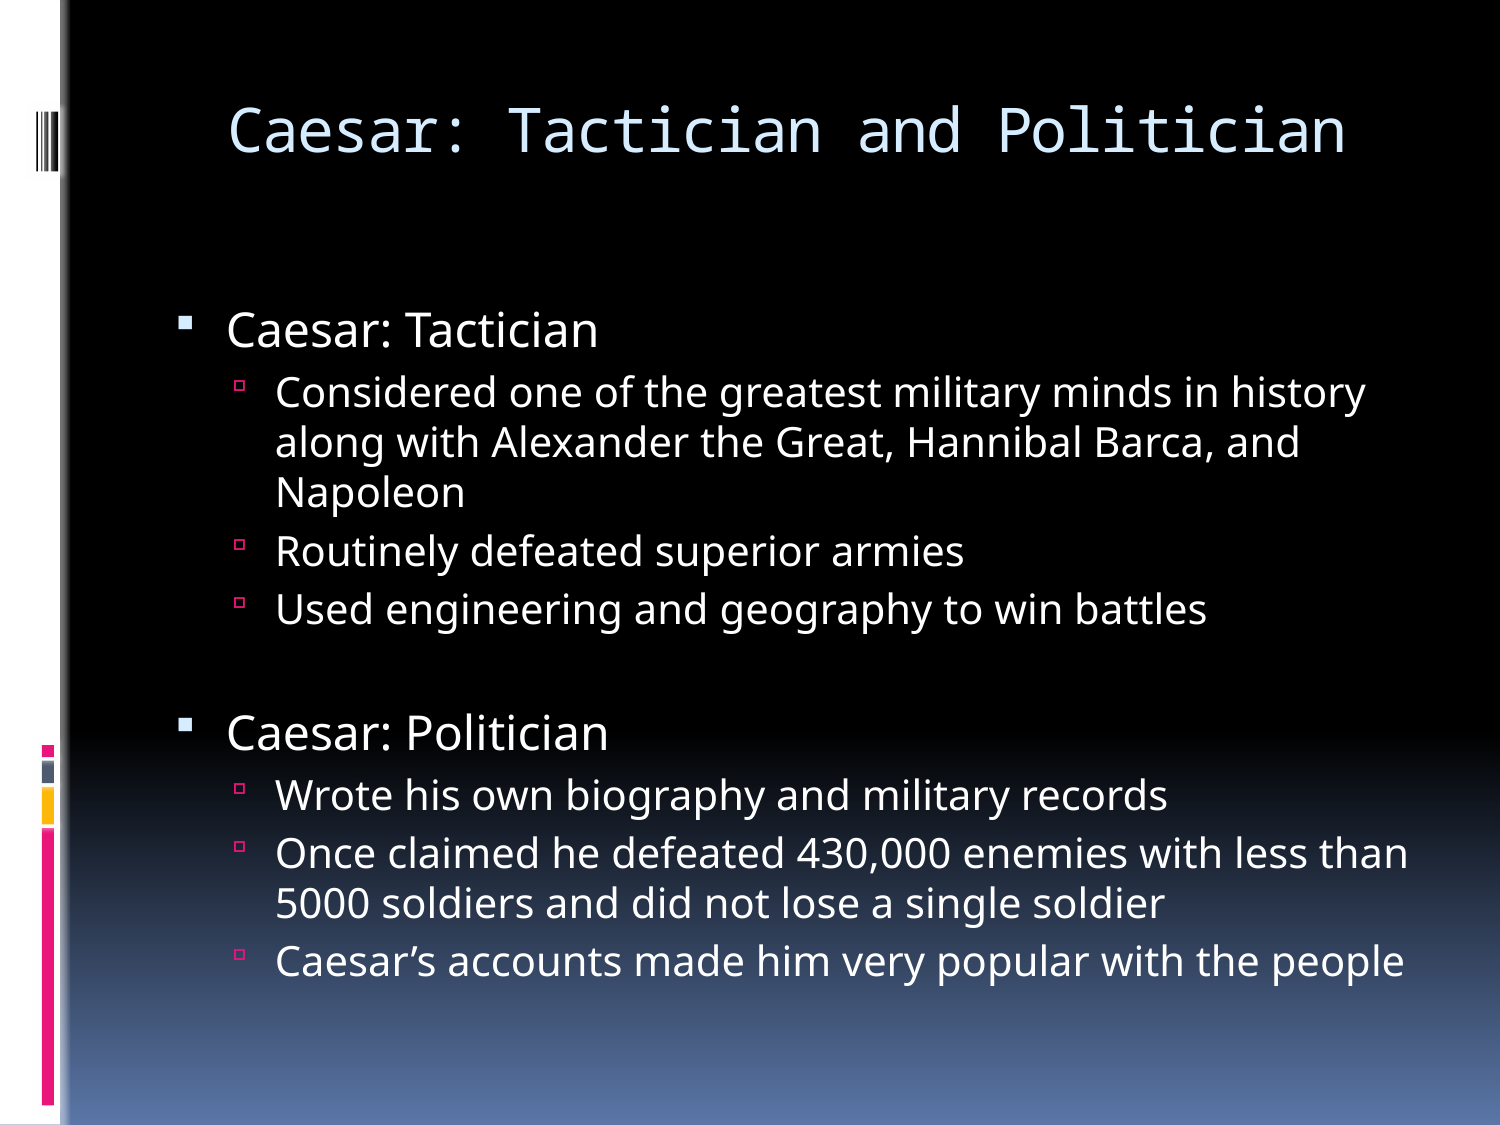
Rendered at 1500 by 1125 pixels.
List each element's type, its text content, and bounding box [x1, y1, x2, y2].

title Caesar: Tactician and Politician [150, 83, 1425, 234]
list Caesar: Tactician Considered one of the greatest military minds in history along with Alexander the Great, Hannibal Barca, and Napoleon Routinely defeated superior armies Used engineering and geography to win battles Caesar: Politician Wrote his own biography and military records Once claimed he defeated 430,000 enemies with less than 5000 soldiers and did not lose a single soldier Caesar’s accounts made him very popular with the people [150, 292, 1425, 1043]
